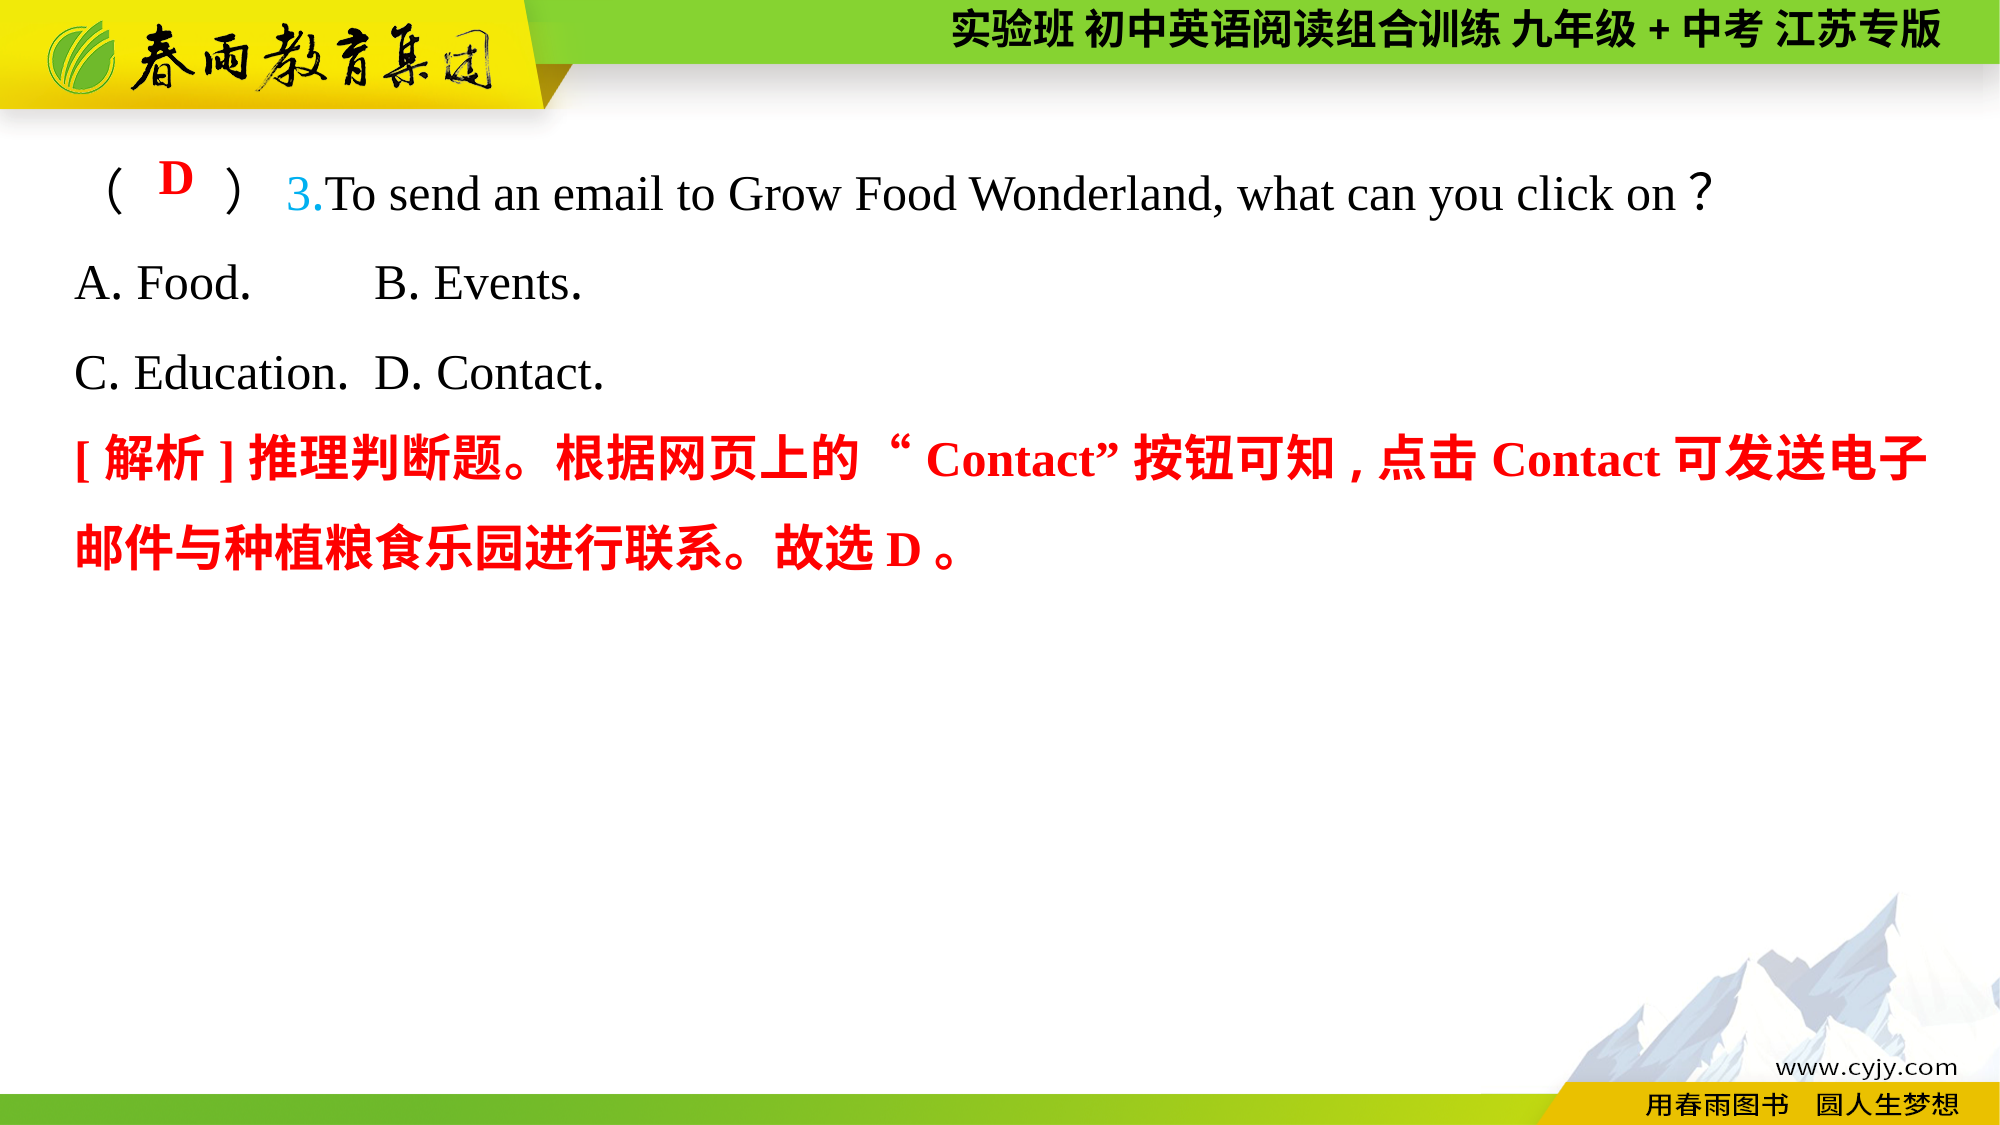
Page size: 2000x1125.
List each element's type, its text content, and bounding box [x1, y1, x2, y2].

text_box D [143, 137, 210, 213]
picture [0, 0, 2000, 1125]
list （ ）3.To send an email to Grow Food Wonderland, what can you click on？ A. Food. B. Events. C. Education. D. Contact. [59, 122, 1944, 388]
text_box [解析]推理判断题。根据网页上的“Contact”按钮可知,点击Contact可发送电子邮件与种植粮食乐园进行联系。故选D。 [59, 388, 1944, 584]
